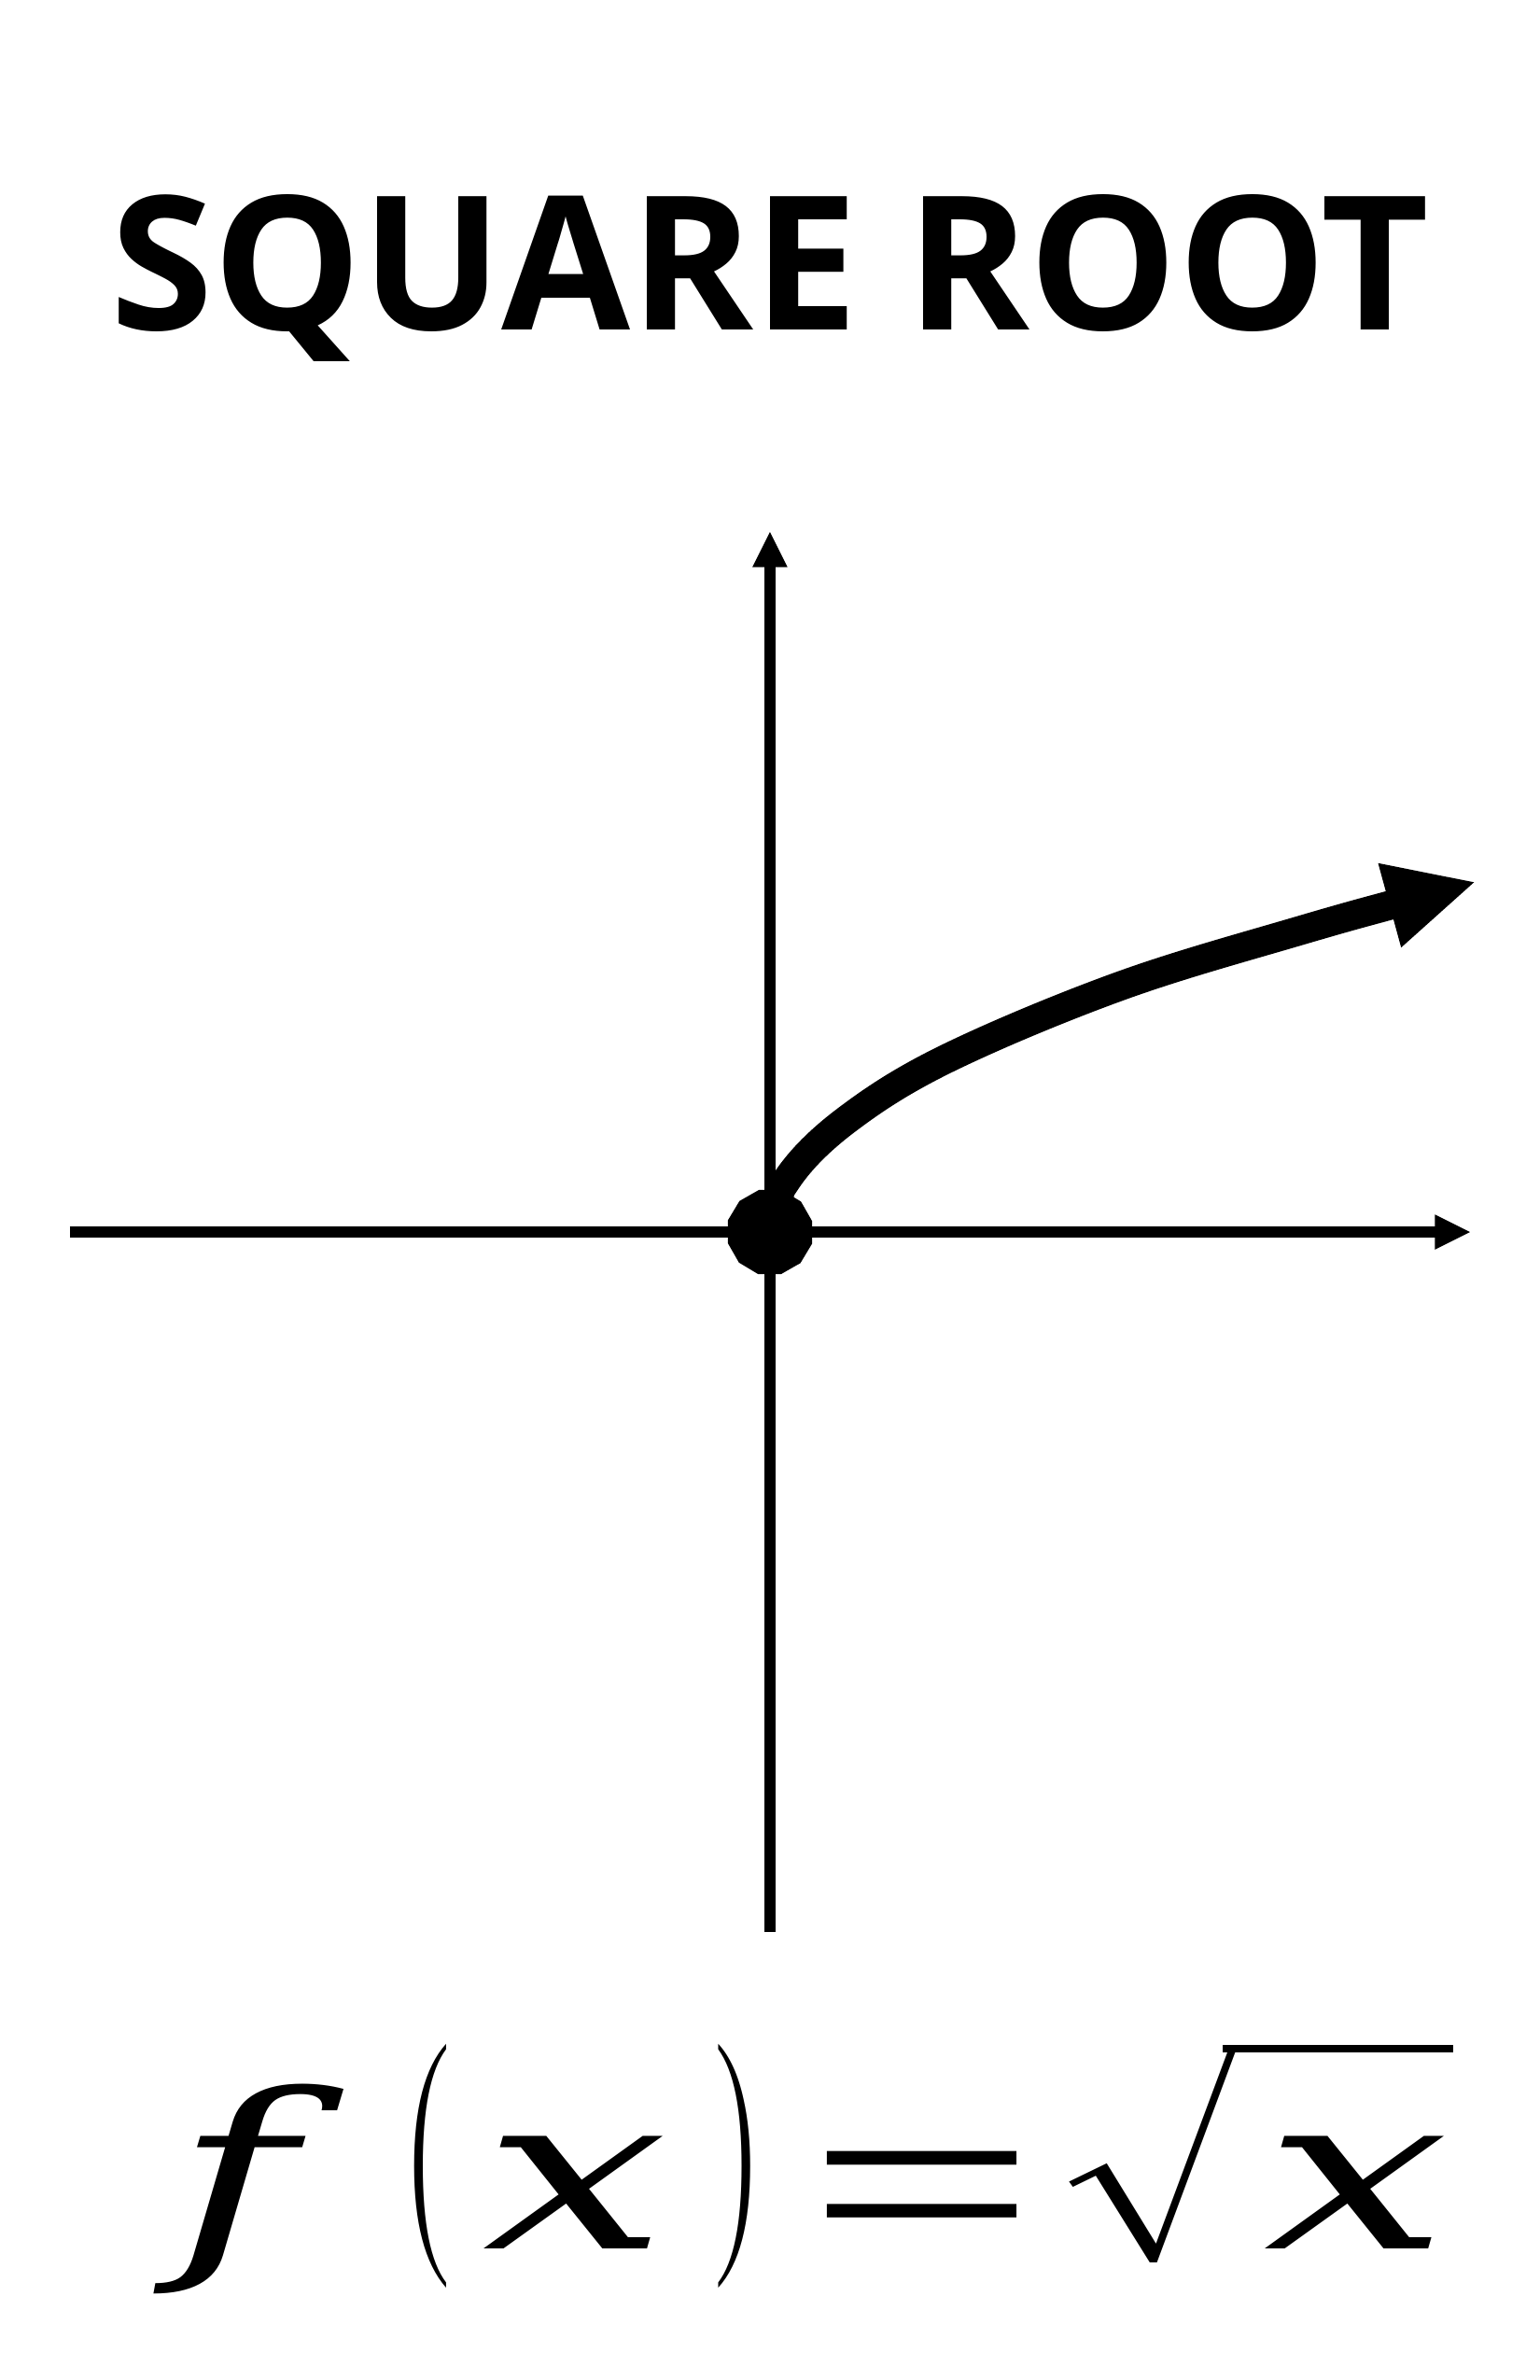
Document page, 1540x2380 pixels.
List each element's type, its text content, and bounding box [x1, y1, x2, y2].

text_box [771, 879, 1475, 1232]
text_box SQUARE ROOT [69, 42, 1470, 497]
